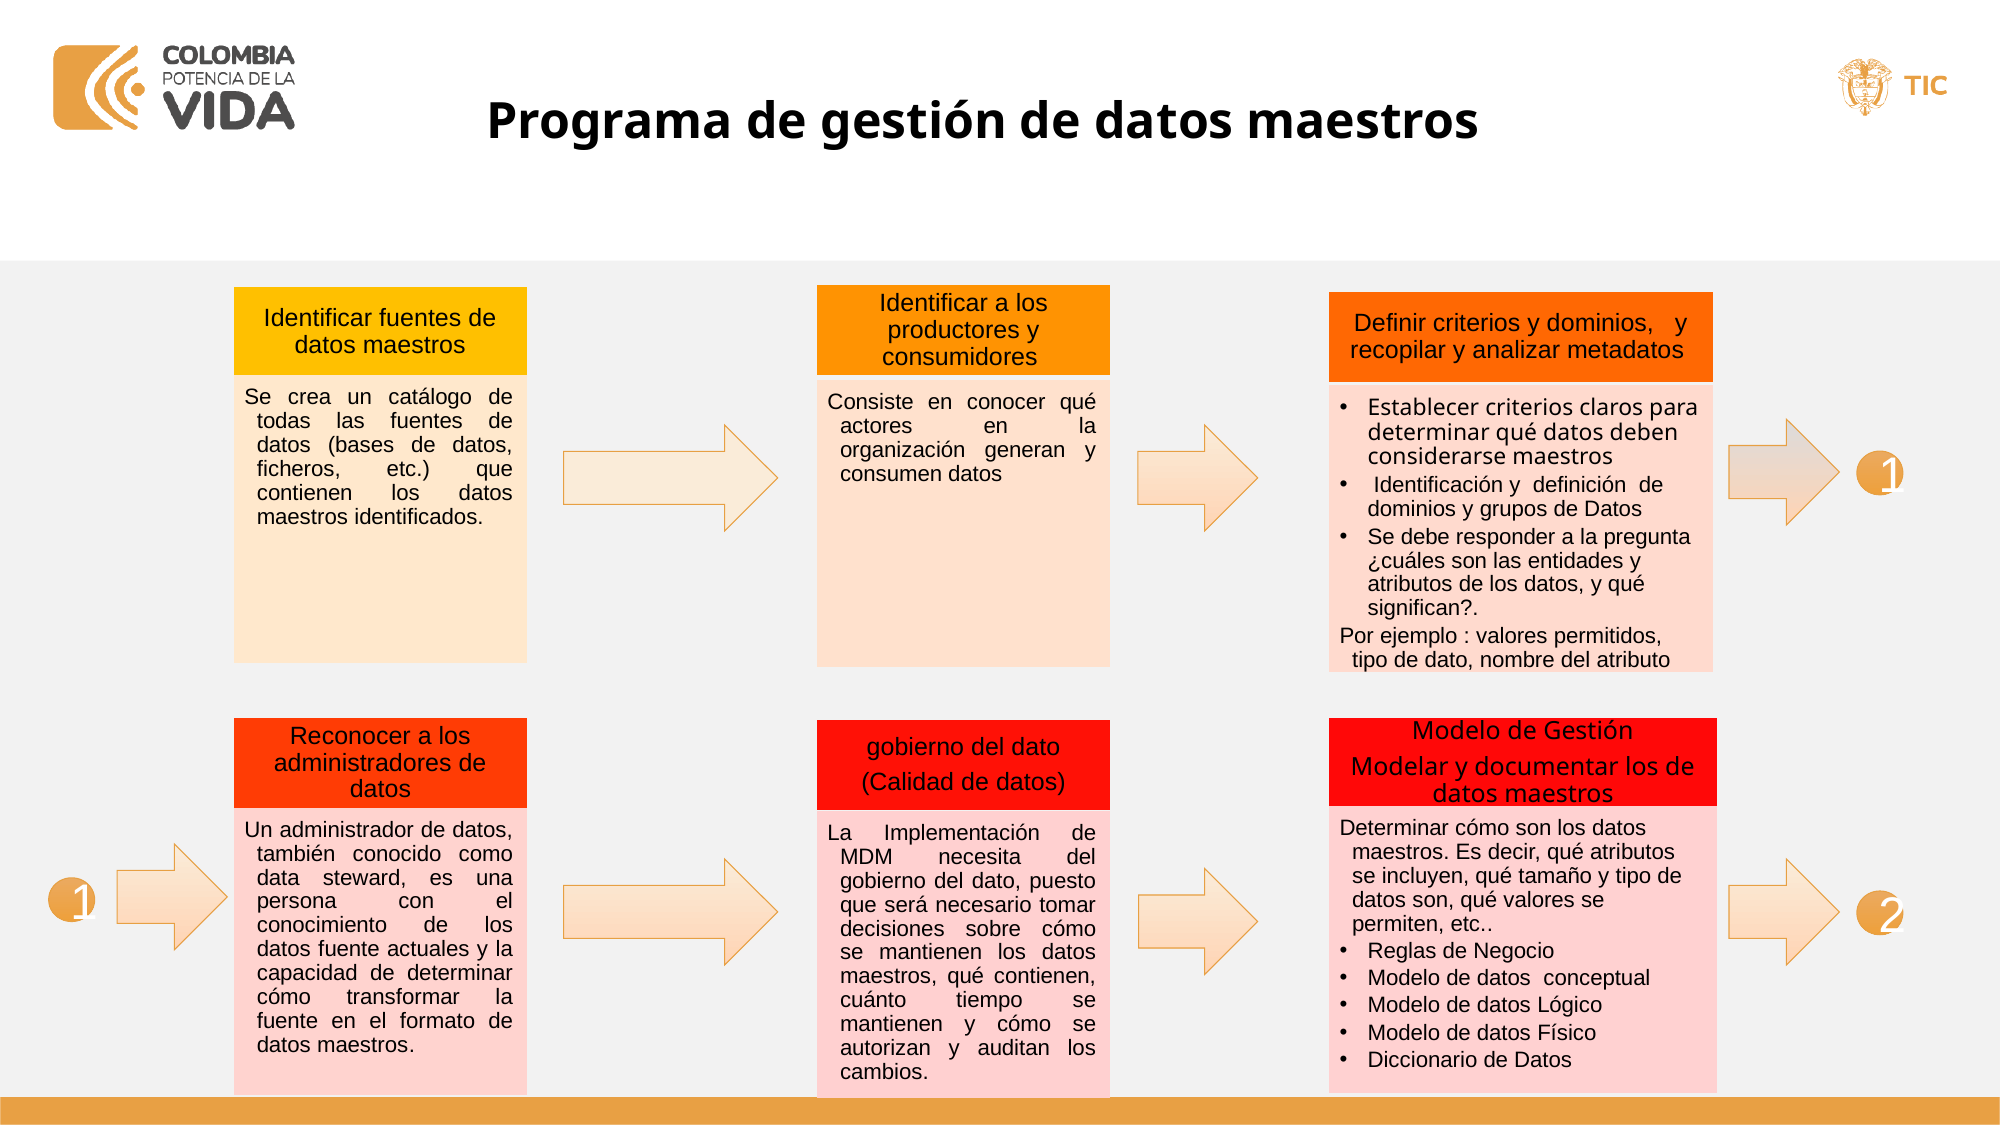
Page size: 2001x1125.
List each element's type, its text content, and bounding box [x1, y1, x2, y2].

text_box [116, 842, 229, 952]
text_box [1728, 417, 1841, 527]
text_box Programa de gestión de datos maestros [471, 81, 2000, 156]
text_box [563, 423, 779, 533]
text_box Reconocer a los administradores de datos [234, 718, 527, 808]
text_box [1728, 857, 1841, 967]
text_box Identificar fuentes de datos maestros [234, 287, 527, 375]
text_box Consiste en conocer qué actores en la organización generan y consumen datos [817, 380, 1110, 667]
text_box Identificar a los productores y consumidores [817, 285, 1110, 375]
picture [0, 0, 2001, 1125]
text_box 2 [1856, 890, 1904, 936]
text_box Determinar cómo son los datos maestros. Es decir, qué atributos se incluyen, qué tamaño y tipo de datos son, qué valores se permiten, etc.. Reglas de Negocio Modelo de datos conceptual Modelo de datos Lógico Modelo de datos Físico Diccionario de Datos [1329, 806, 1717, 1093]
text_box [1138, 867, 1259, 976]
text_box 1 [48, 877, 96, 923]
text_box Un administrador de datos, también conocido como data steward, es una persona con el conocimiento de los datos fuente actuales y la capacidad de determinar cómo transformar la fuente en el formato de datos maestros. [234, 808, 527, 1095]
text_box [0, 260, 2000, 1097]
text_box Establecer criterios claros para determinar qué datos deben considerarse maestros Identificación y definición de dominios y grupos de Datos Se debe responder a la pregunta ¿cuáles son las entidades y atributos de los datos, y qué significan?. Por ejemplo : valores permitidos, tipo de dato, nombre del atributo [1329, 385, 1713, 672]
text_box [563, 857, 779, 967]
text_box [1137, 423, 1259, 533]
text_box Se crea un catálogo de todas las fuentes de datos (bases de datos, ficheros, etc.) que contienen los datos maestros identificados. [234, 375, 527, 663]
text_box La Implementación de MDM necesita del gobierno del dato, puesto que será necesario tomar decisiones sobre cómo se mantienen los datos maestros, qué contienen, cuánto tiempo se mantienen y cómo se autorizan y auditan los cambios. [817, 811, 1110, 1098]
text_box Definir criterios y dominios, y recopilar y analizar metadatos [1329, 292, 1713, 382]
text_box gobierno del dato (Calidad de datos) [817, 720, 1110, 810]
text_box 1 [1856, 450, 1904, 496]
text_box Modelo de Gestión Modelar y documentar los de datos maestros [1329, 718, 1717, 806]
